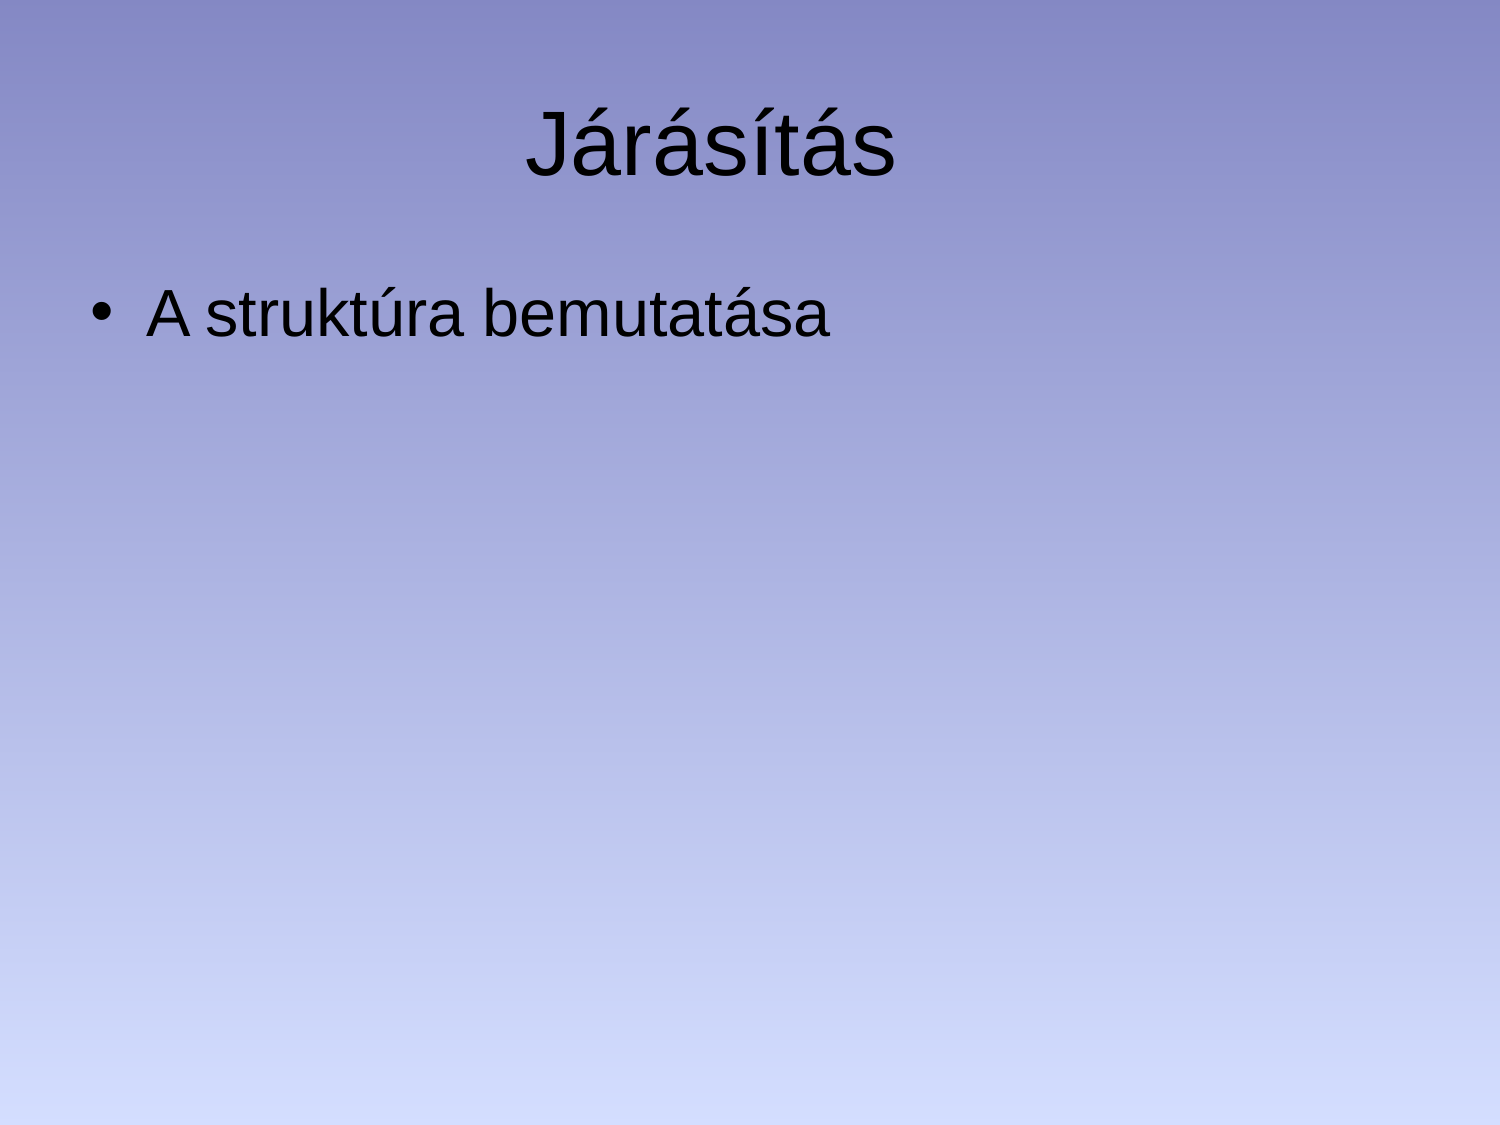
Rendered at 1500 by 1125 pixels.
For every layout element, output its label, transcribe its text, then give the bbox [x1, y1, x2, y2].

title Járásítás [74, 44, 1426, 233]
list A struktúra bemutatása [74, 262, 1426, 1006]
